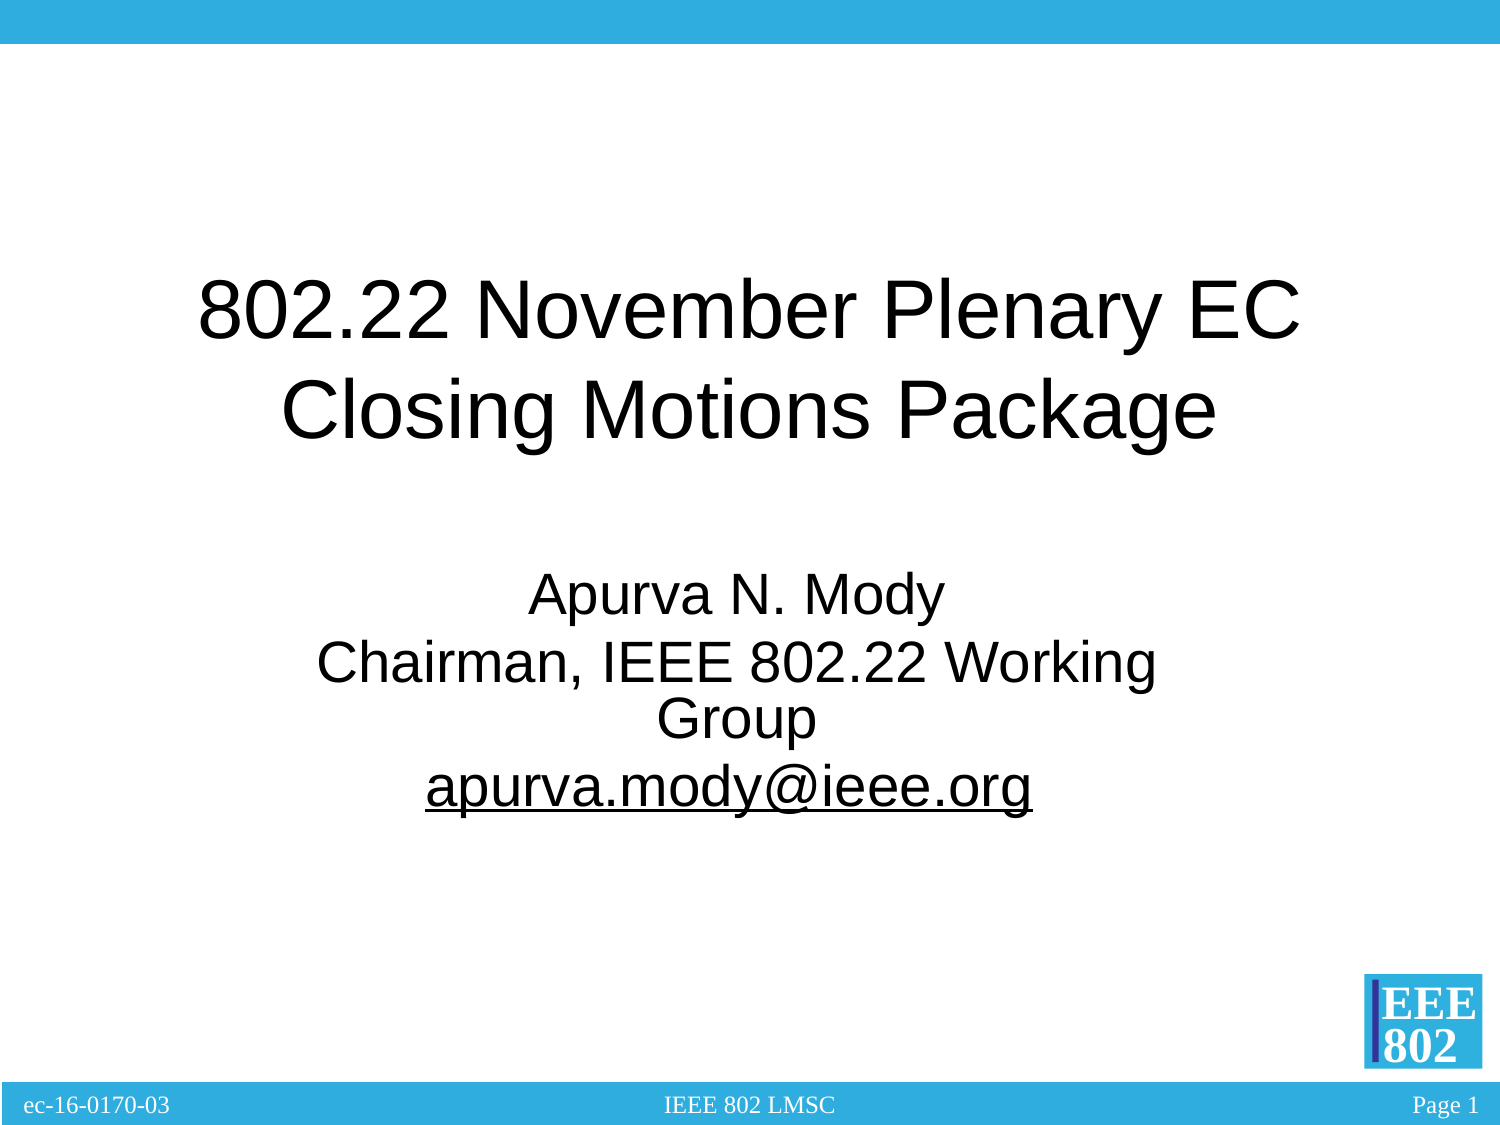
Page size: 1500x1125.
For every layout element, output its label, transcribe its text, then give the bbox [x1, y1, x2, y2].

title 802.22 November Plenary EC Closing Motions Package [112, 249, 1388, 460]
subtitle Apurva N. Mody Chairman, IEEE 802.22 Working Group apurva.mody@ieee.org [212, 562, 1263, 850]
